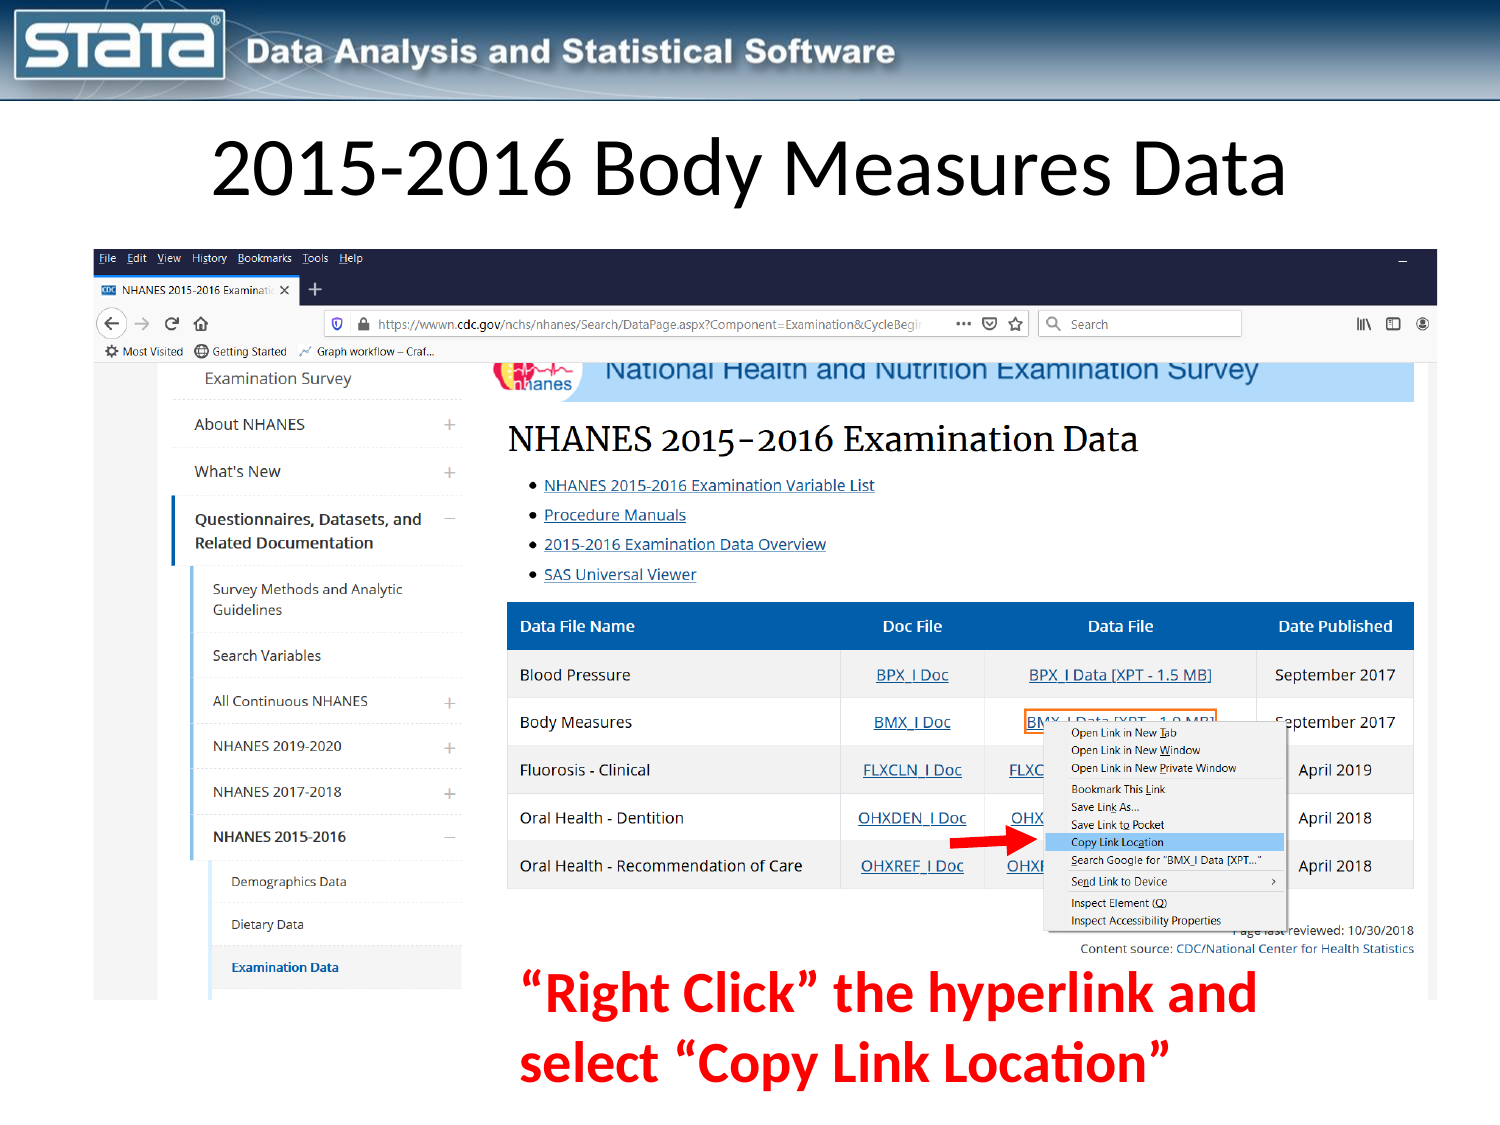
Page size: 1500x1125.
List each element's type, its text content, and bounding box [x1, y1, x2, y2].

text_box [949, 838, 1038, 844]
text_box “Right Click” the hyperlink and select “Copy Link Location” [504, 1009, 1288, 1102]
picture [0, 0, 1500, 99]
title 2015-2016 Body Measures Data [0, 99, 1500, 225]
picture [93, 249, 1438, 1001]
